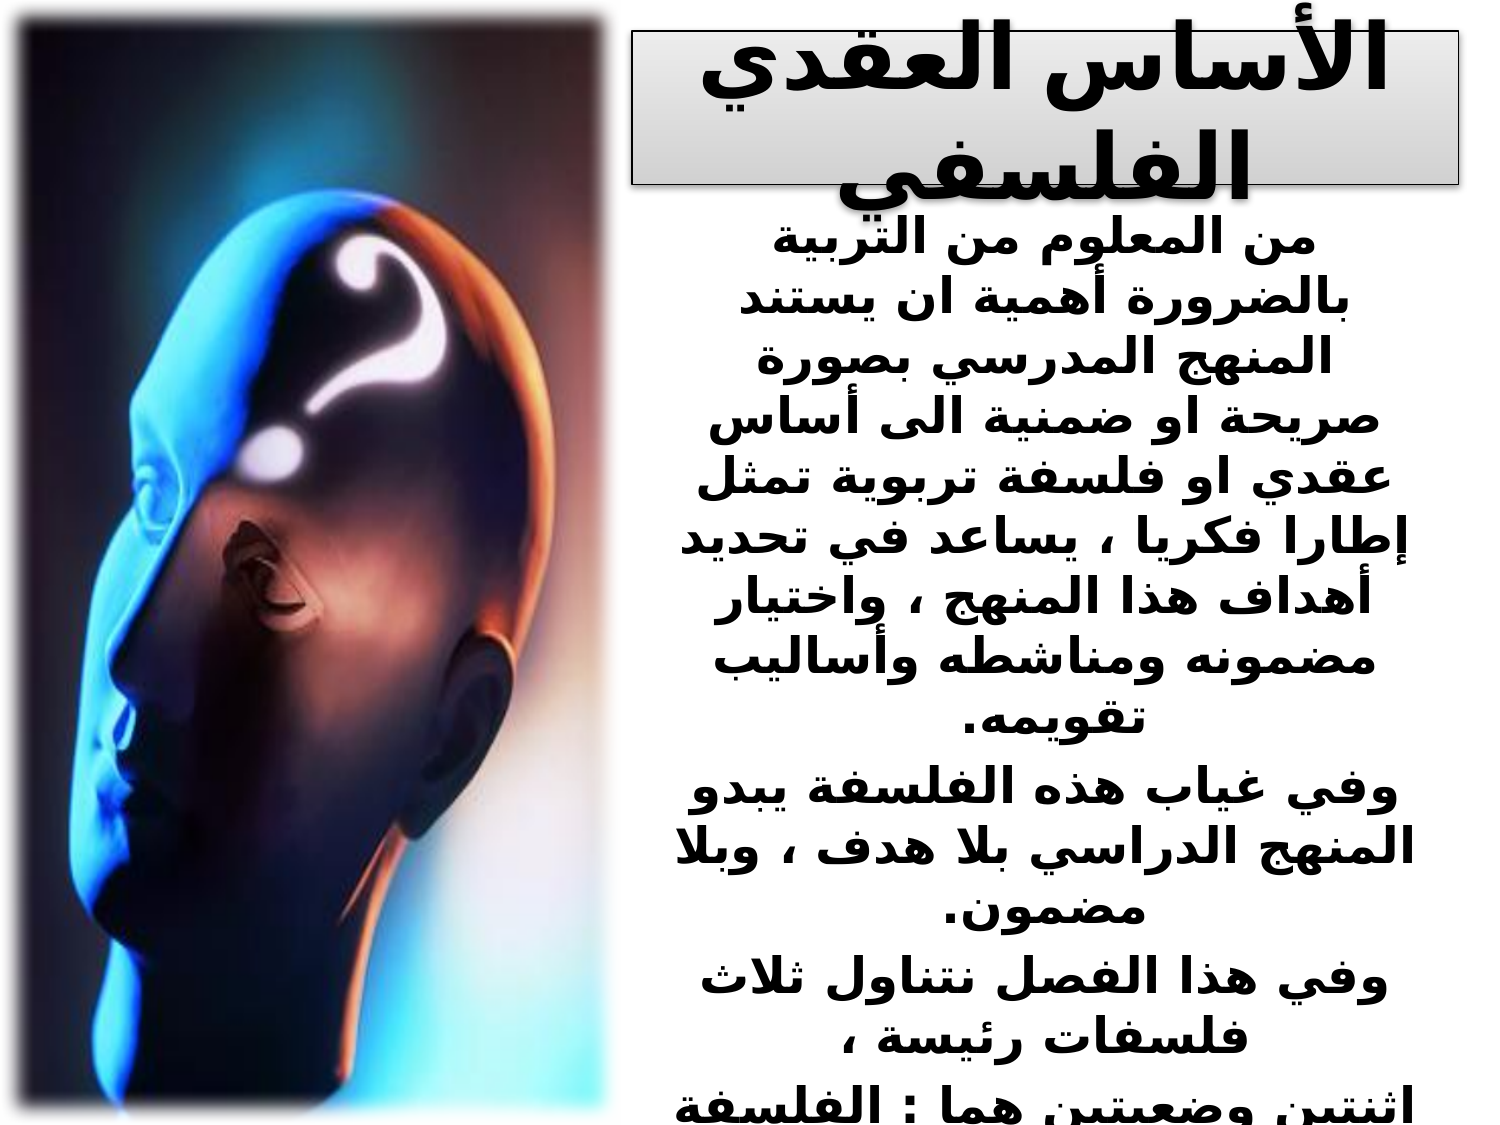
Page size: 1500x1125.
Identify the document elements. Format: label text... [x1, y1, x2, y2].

picture [0, 0, 621, 1125]
title الأساس العقدي الفلسفي [631, 30, 1459, 185]
subtitle من المعلوم من التربية بالضرورة أهمية ان يستند المنهج المدرسي بصورة صريحة او ضمنية الى أساس عقدي او فلسفة تربوية تمثل إطارا فكريا ، يساعد في تحديد أهداف هذا المنهج ، واختيار مضمونه ومناشطه وأساليب تقويمه. وفي غياب هذه الفلسفة يبدو المنهج الدراسي بلا هدف ، وبلا مضمون. وفي هذا الفصل نتناول ثلاث فلسفات رئيسة ، اثنتين وضعيتين هما : الفلسفة التقليدية والفلسفة التقدمية ، والثالثة إلاهية المصدر والتوجه وهي الفلسفة الا سلامية. محاولين رصد تأثير تلك الفلسفات الثلاث في بناء المناهج المدرسية. غير أنناء قبل ذلك نود ان نوضح بإيجاز مفهوم الفلسفة وعلاقتها بالتربية بصفة عامة. [655, 196, 1436, 1094]
